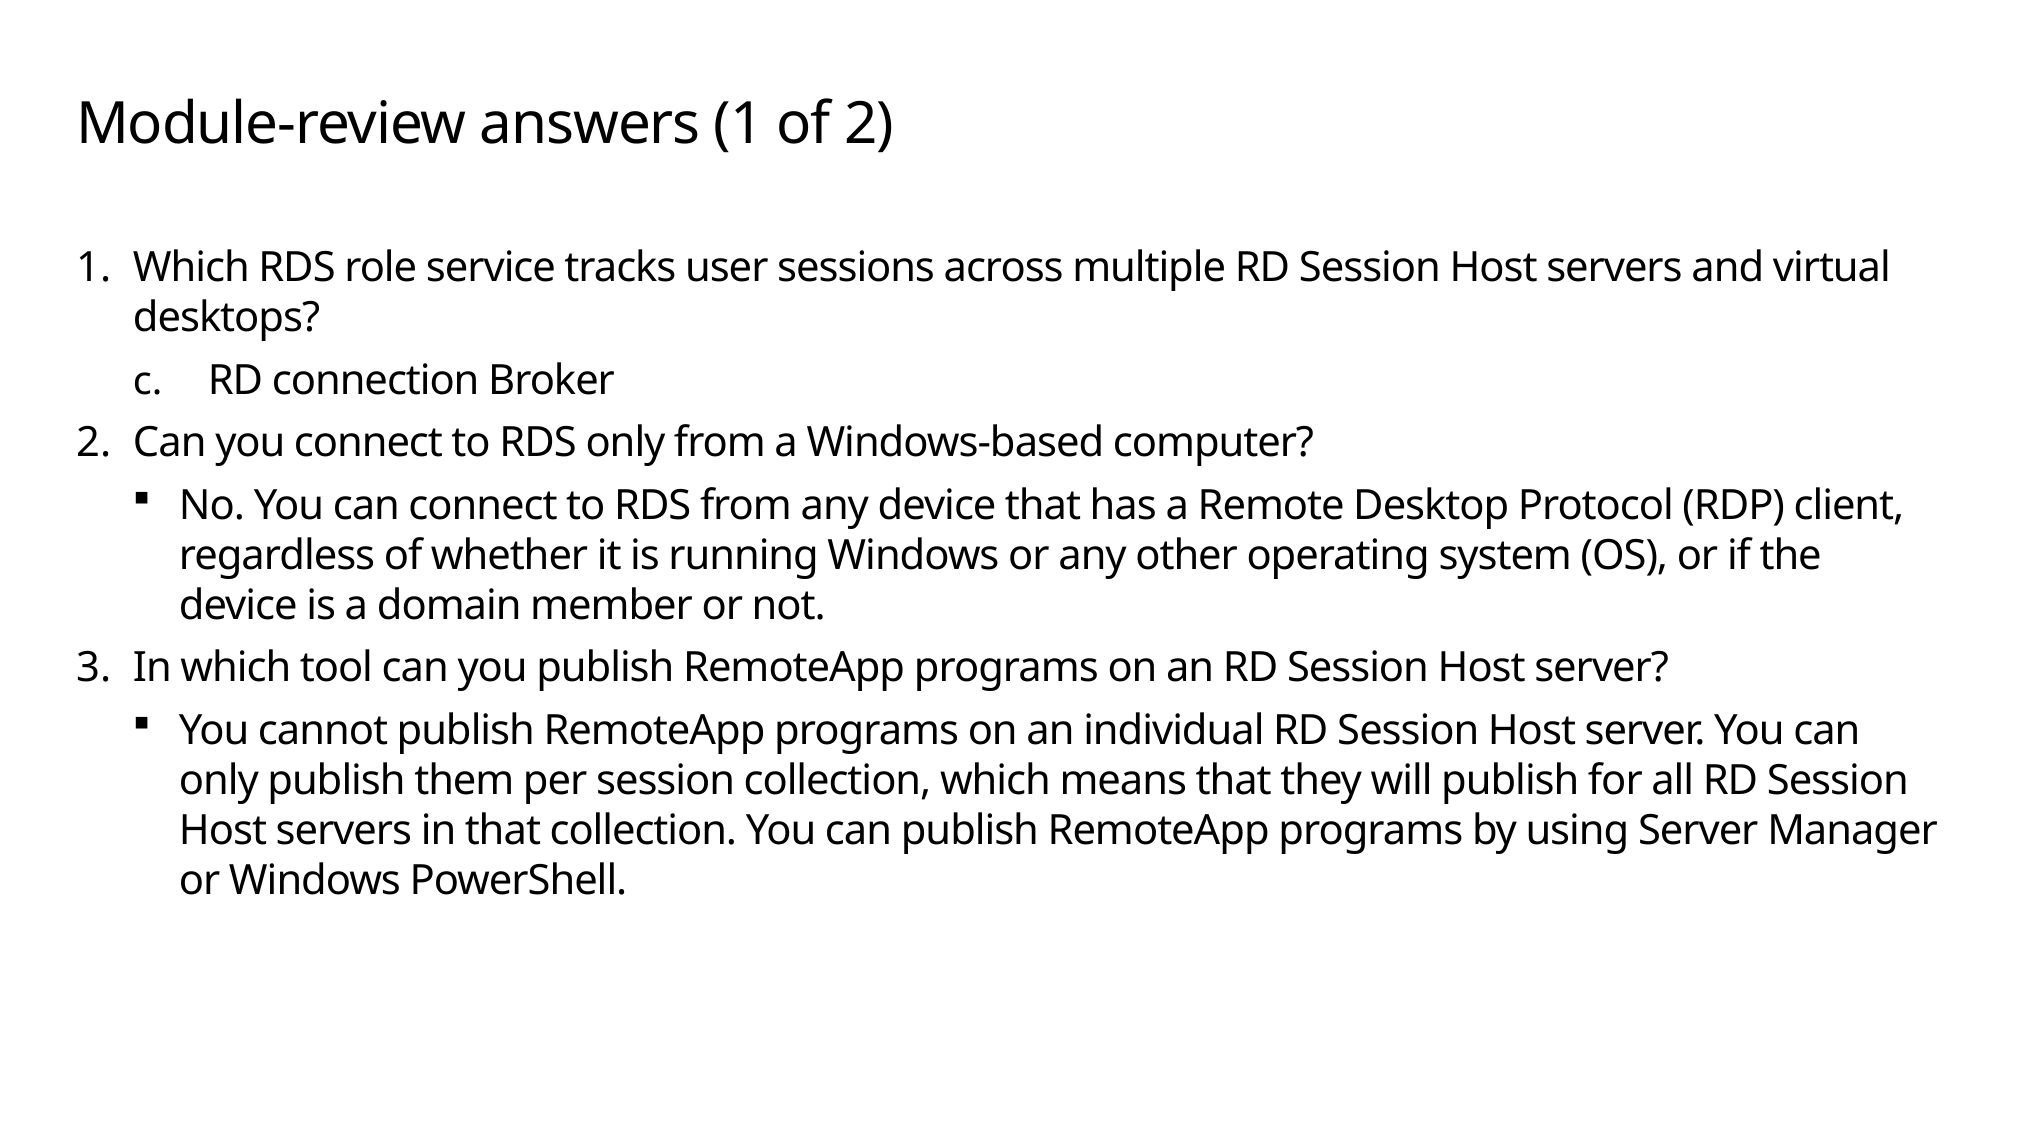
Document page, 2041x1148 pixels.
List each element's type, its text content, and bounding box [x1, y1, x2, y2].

title Module-review answers (1 of 2) [76, 93, 1968, 161]
list Which RDS role service tracks user sessions across multiple RD Session Host servers and virtual desktops? RD connection Broker Can you connect to RDS only from a Windows-based computer? No. You can connect to RDS from any device that has a Remote Desktop Protocol (RDP) client, regardless of whether it is running Windows or any other operating system (OS), or if the device is a domain member or not. In which tool can you publish RemoteApp programs on an RD Session Host server? You cannot publish RemoteApp programs on an individual RD Session Host server. You can only publish them per session collection, which means that they will publish for all RD Session Host servers in that collection. You can publish RemoteApp programs by using Server Manager or Windows PowerShell. [76, 240, 1956, 1074]
